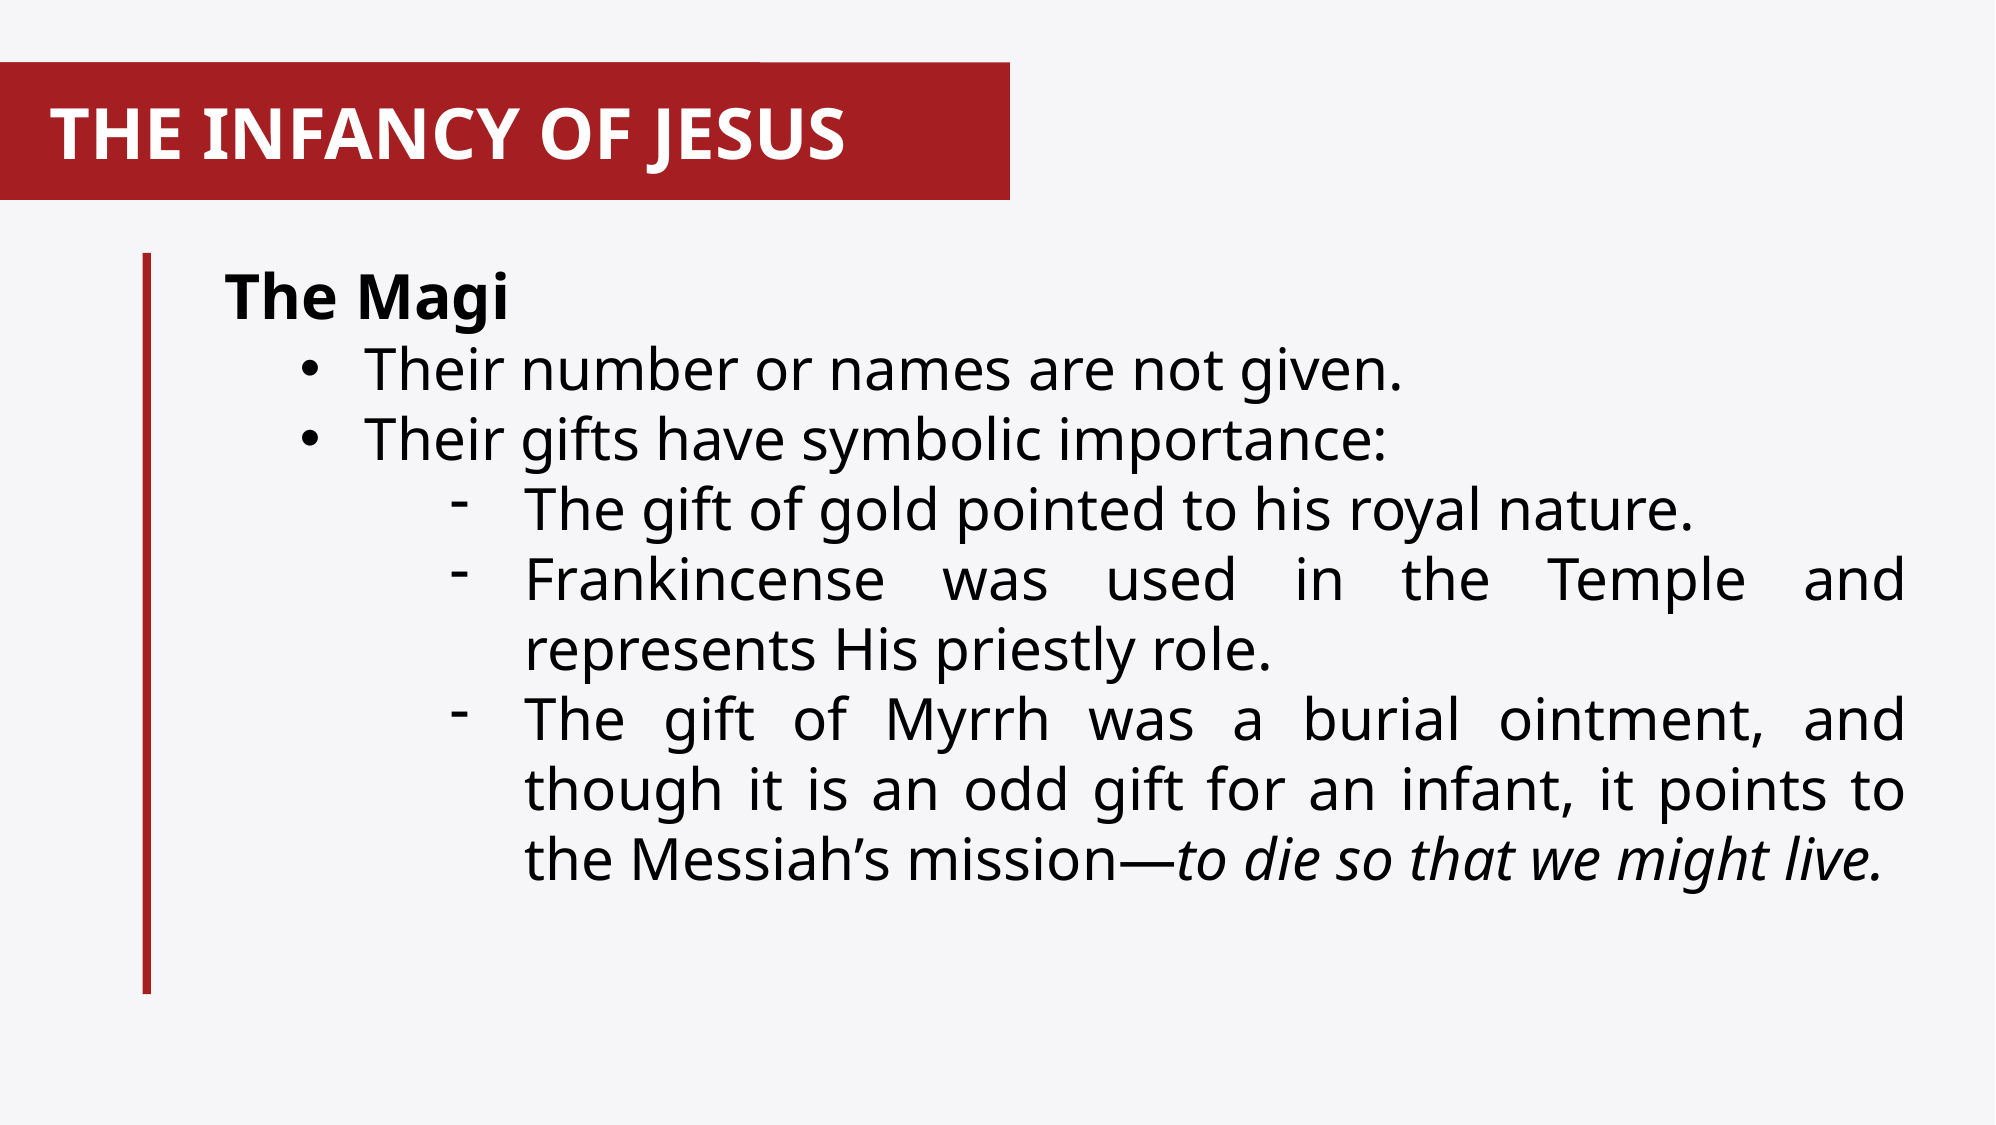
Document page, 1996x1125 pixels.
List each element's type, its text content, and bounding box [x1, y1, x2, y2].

text_box The Magi Their number or names are not given. Their gifts have symbolic importance: The gift of gold pointed to his royal nature. Frankincense was used in the Temple and represents His priestly role. The gift of Myrrh was a burial ointment, and though it is an odd gift for an infant, it points to the Messiah’s mission—to die so that we might live. [209, 249, 1923, 425]
title THE INFANCY OF JESUS [0, 62, 1010, 200]
